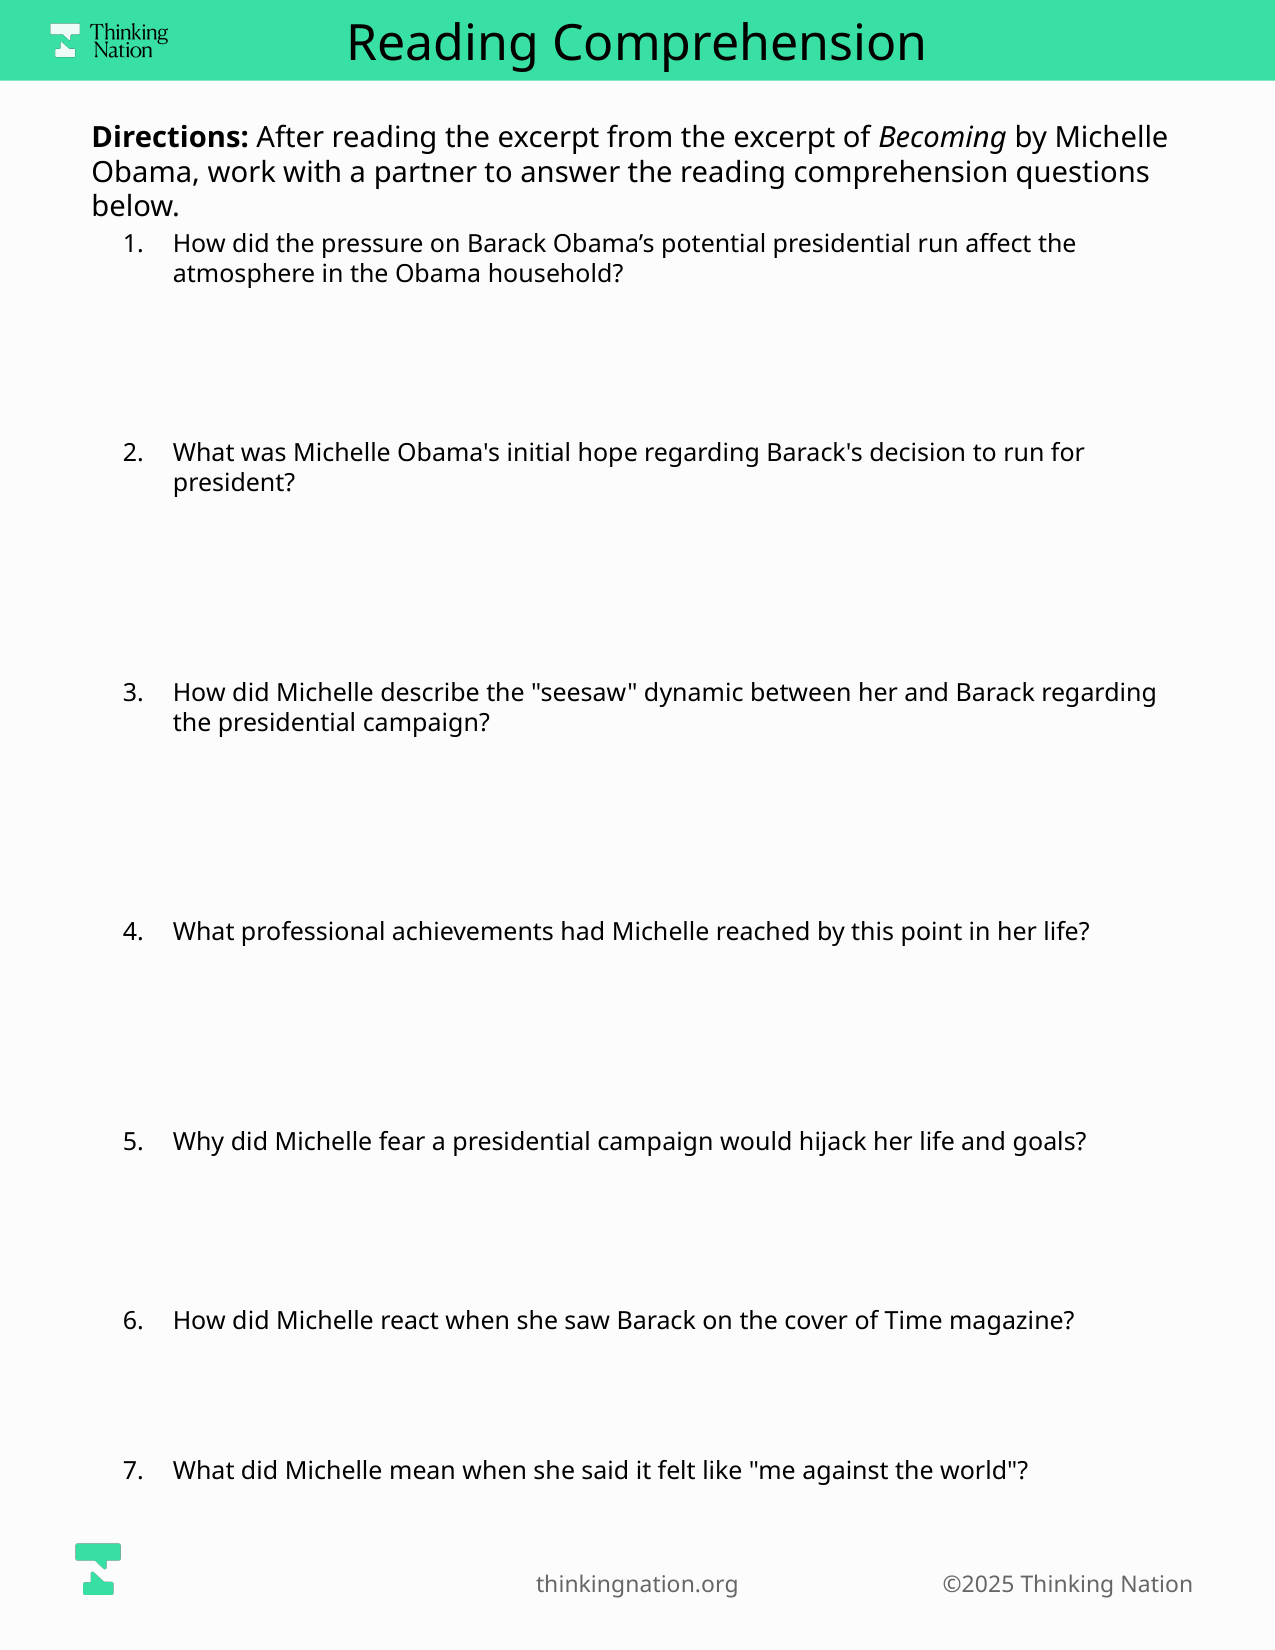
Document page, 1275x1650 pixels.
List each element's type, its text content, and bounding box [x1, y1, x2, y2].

picture [36, 12, 172, 69]
text_box ©2025 Thinking Nation [907, 1553, 1210, 1605]
text_box thinkingnation.org [486, 1553, 789, 1605]
text_box How did the pressure on Barack Obama’s potential presidential run affect the atmosphere in the Obama household? What was Michelle Obama's initial hope regarding Barack's decision to run for president? How did Michelle describe the "seesaw" dynamic between her and Barack regarding the presidential campaign? What professional achievements had Michelle reached by this point in her life? Why did Michelle fear a presidential campaign would hijack her life and goals? How did Michelle react when she saw Barack on the cover of Time magazine? What did Michelle mean when she said it felt like "me against the world"? [82, 174, 1192, 1500]
picture [62, 1533, 134, 1605]
text_box Reading Comprehension [0, 0, 1275, 81]
text_box Directions: After reading the excerpt from the excerpt of Becoming by Michelle Obama, work with a partner to answer the reading comprehension questions below. [76, 102, 1186, 238]
